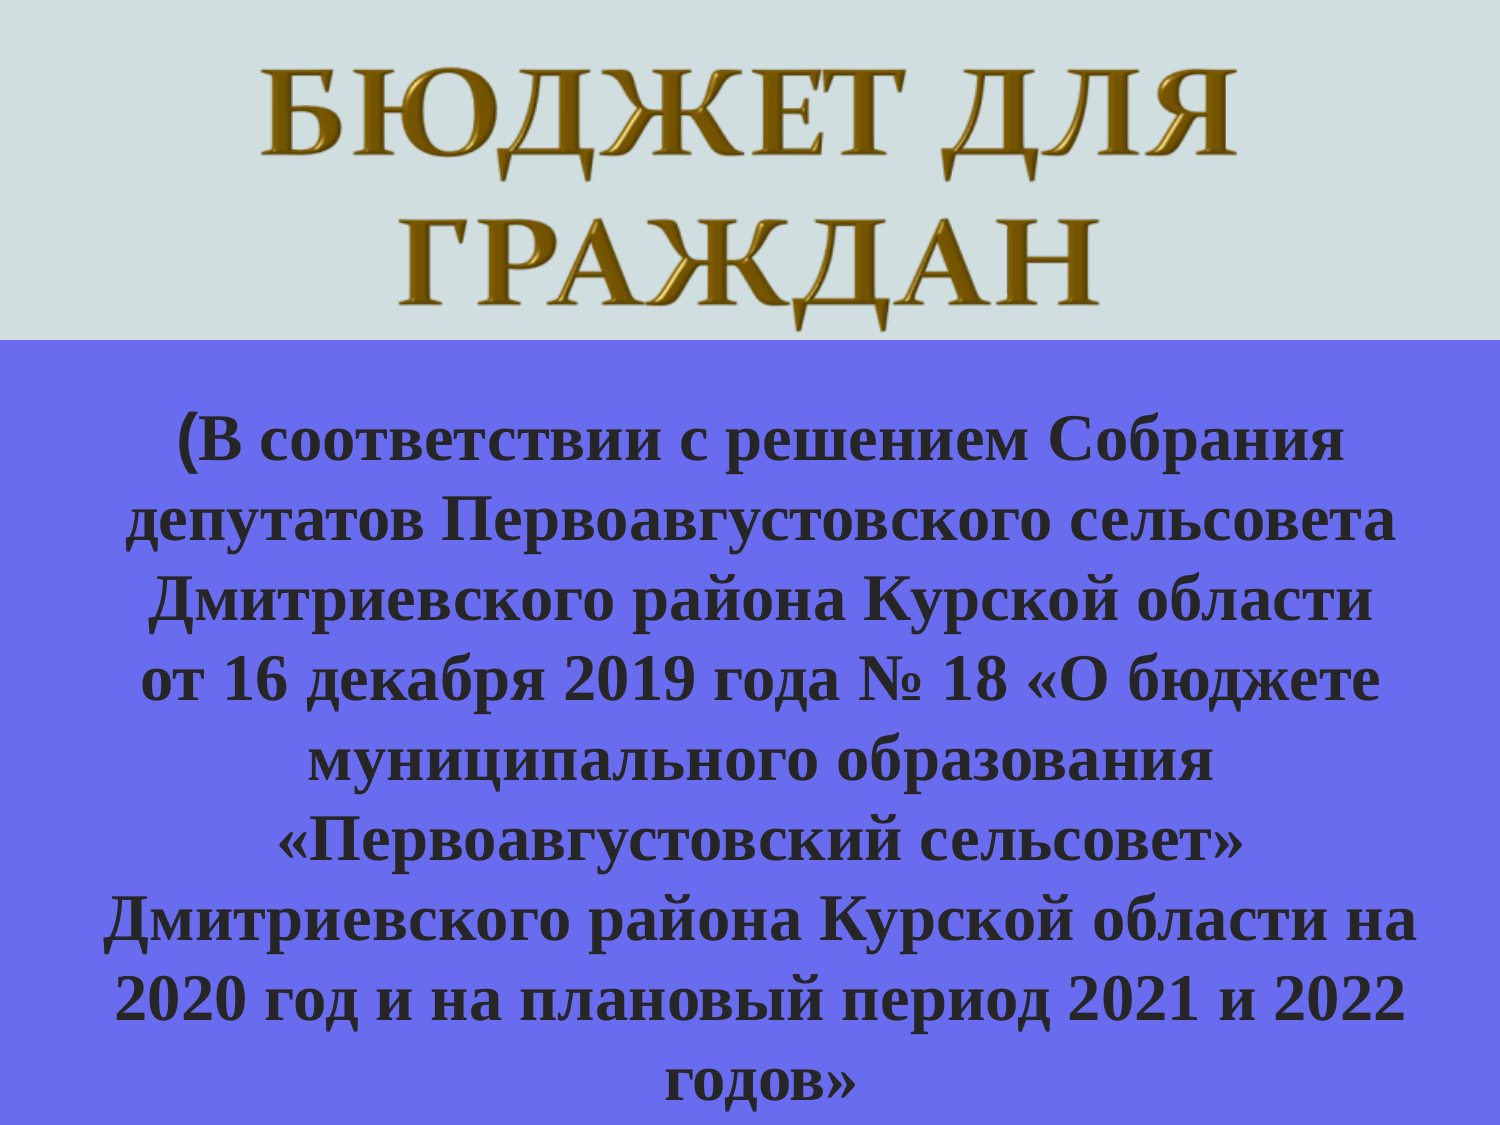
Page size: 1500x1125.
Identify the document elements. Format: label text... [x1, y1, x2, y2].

picture [0, 0, 1500, 341]
text_box (В соответствии с решением Собрания депутатов Первоавгустовского сельсовета Дмитриевского района Курской области от 16 декабря 2019 года № 18 «О бюджете муниципального образования «Первоавгустовский сельсовет» Дмитриевского района Курской области на 2020 год и на плановый период 2021 и 2022 годов» [70, 386, 1454, 1125]
